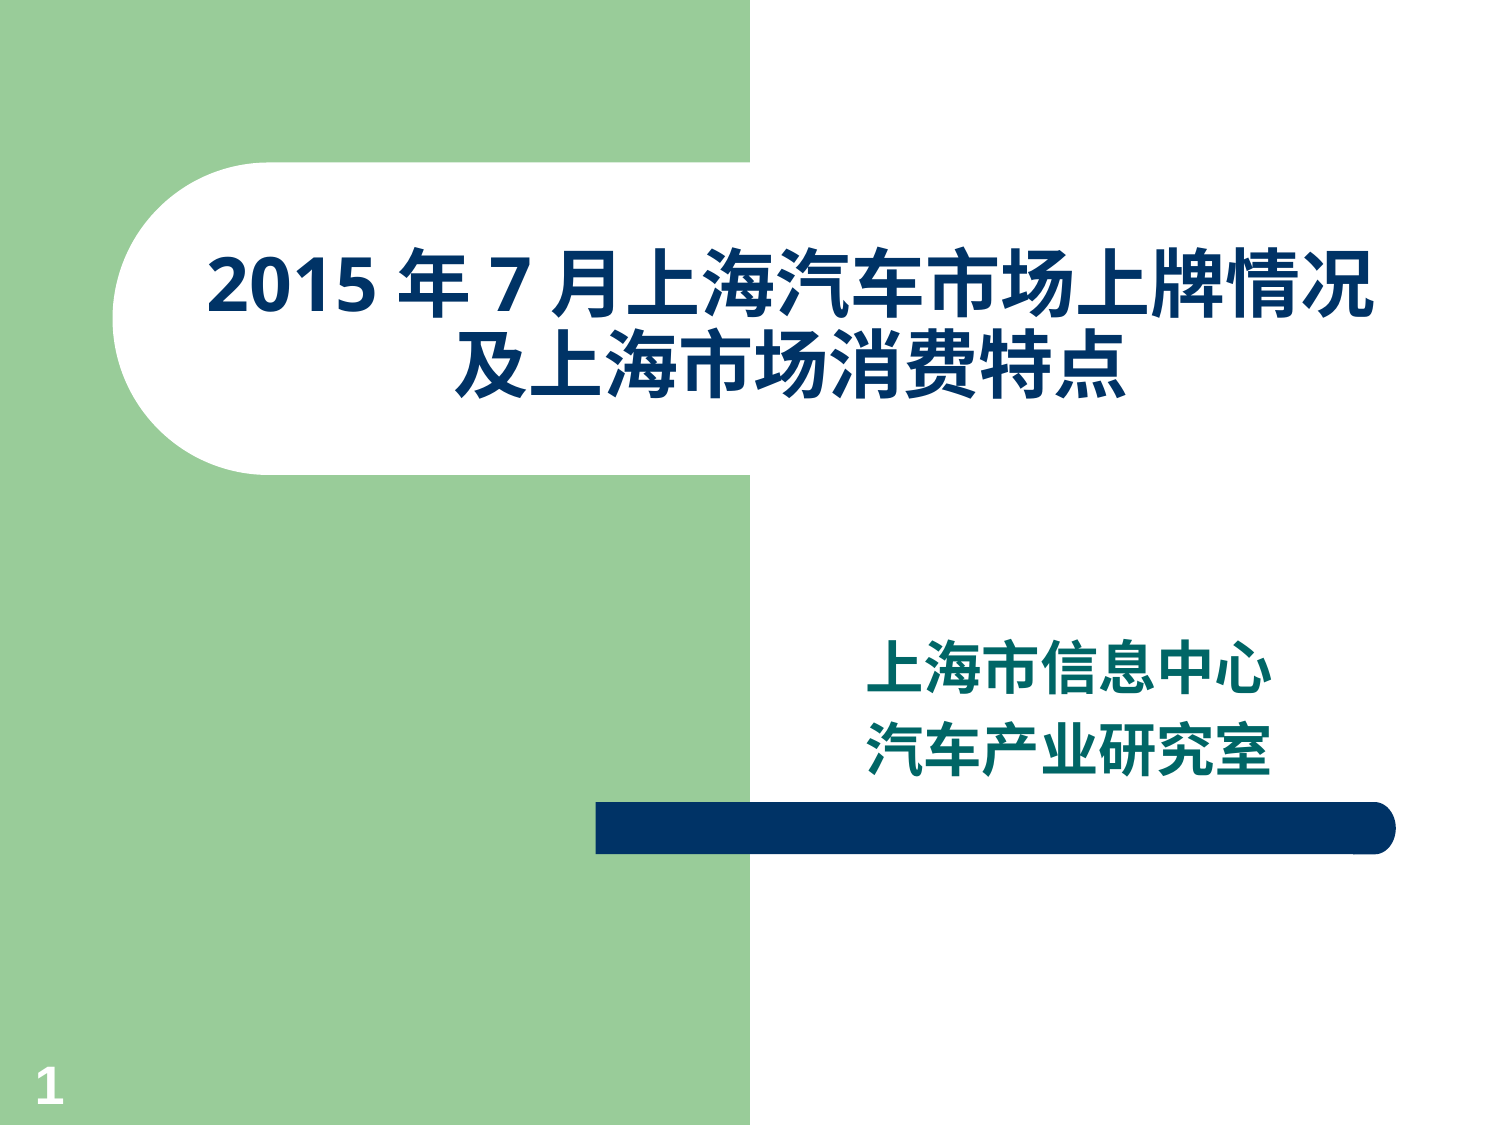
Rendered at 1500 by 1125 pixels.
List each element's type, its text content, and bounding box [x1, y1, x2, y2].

slide_number 1 [1, 1043, 98, 1124]
subtitle 上海市信息中心 汽车产业研究室 [762, 597, 1376, 791]
title 2015年7月上海汽车市场上牌情况 及上海市场消费特点 [153, 233, 1429, 422]
